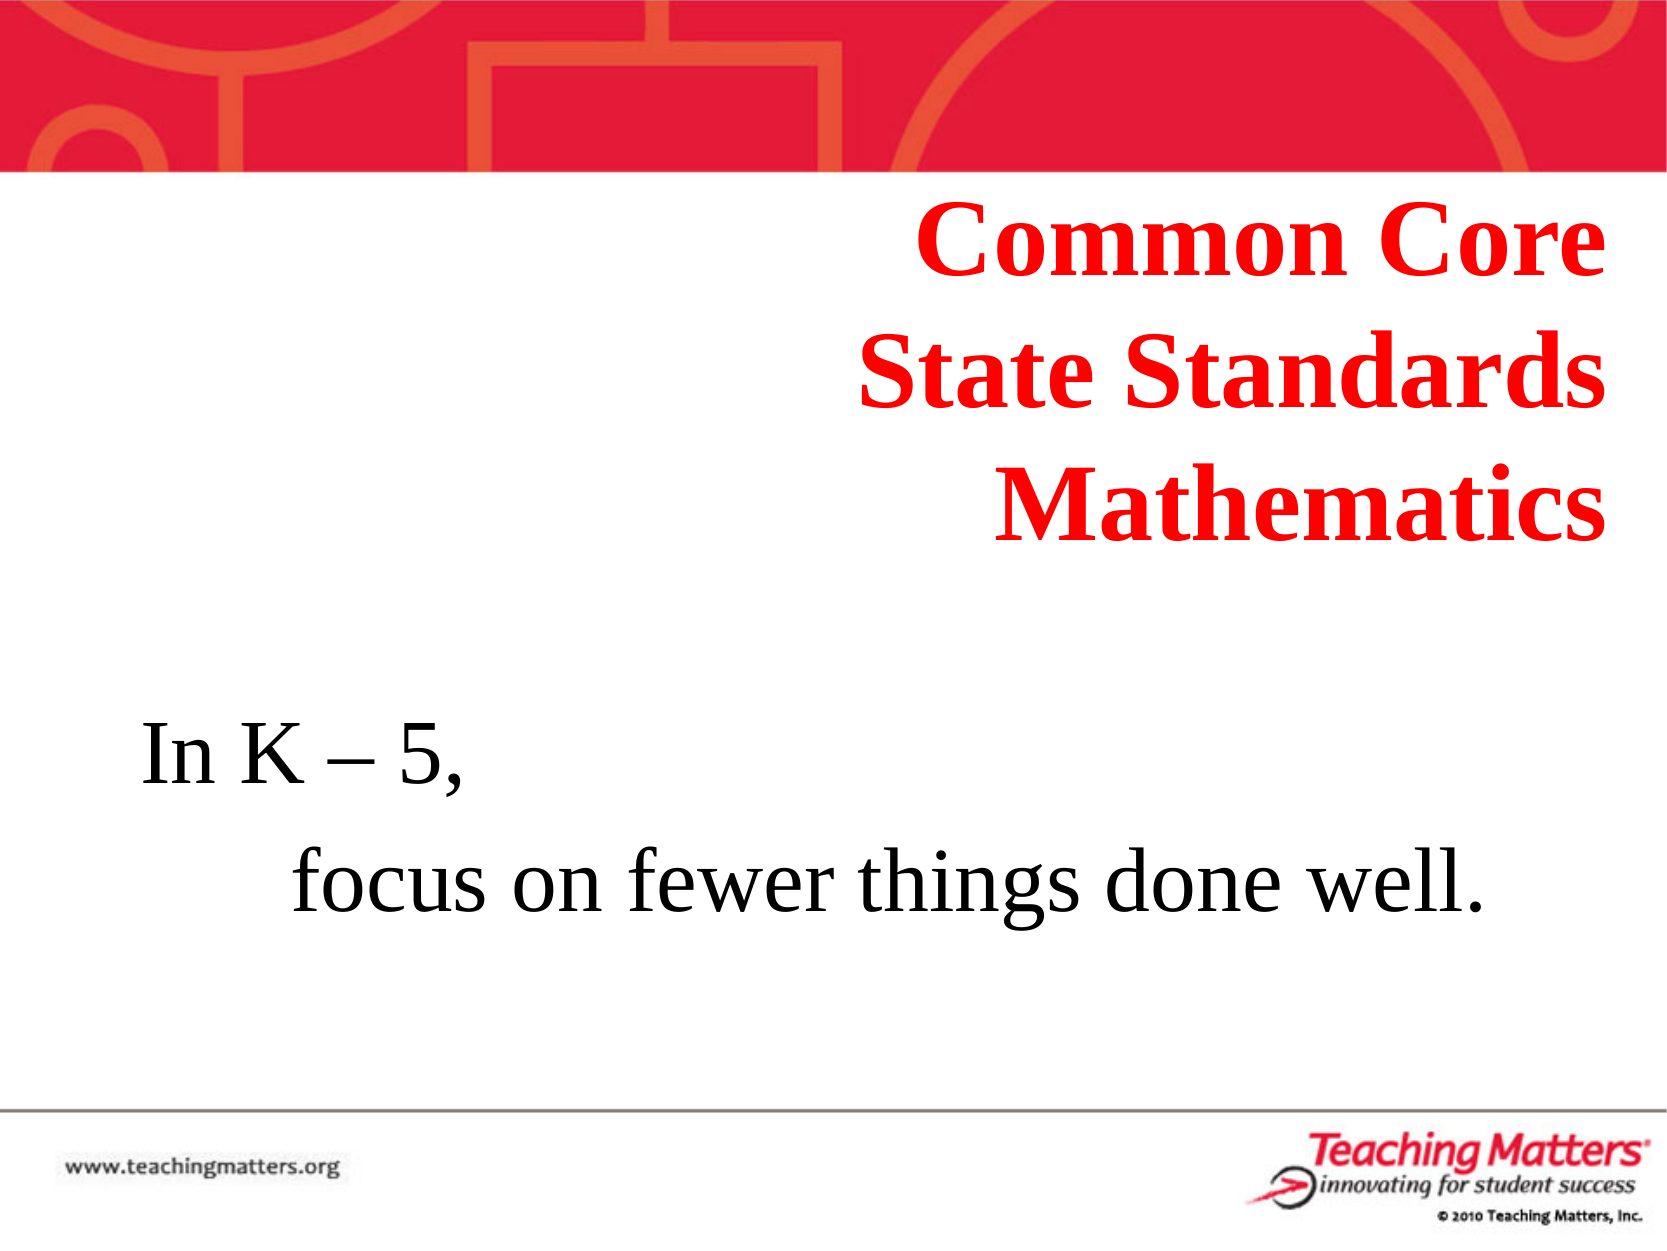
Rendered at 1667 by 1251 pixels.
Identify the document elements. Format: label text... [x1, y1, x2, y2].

list In K – 5, focus on fewer things done well. [124, 662, 1556, 938]
picture [0, 0, 1667, 1250]
text_box Common Core State Standards Mathematics [745, 229, 1625, 563]
